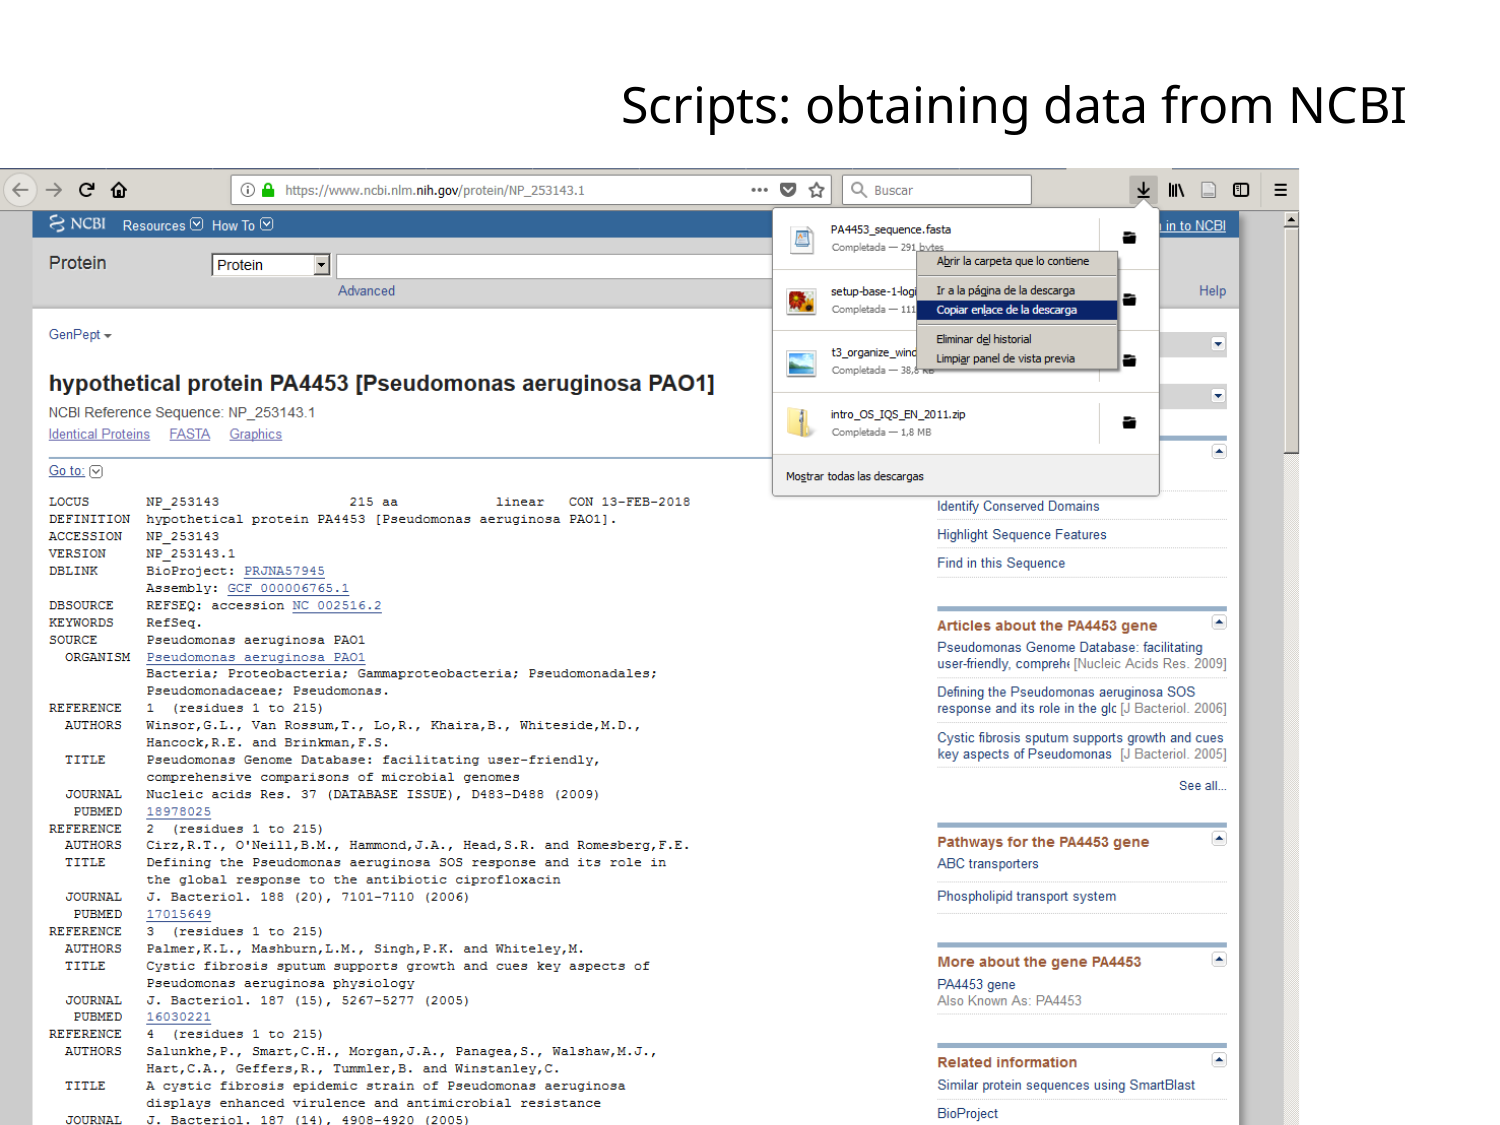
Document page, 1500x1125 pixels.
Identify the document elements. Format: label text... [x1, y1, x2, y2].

picture [0, 168, 1300, 1125]
text_box Scripts: obtaining data from NCBI [606, 65, 1423, 141]
